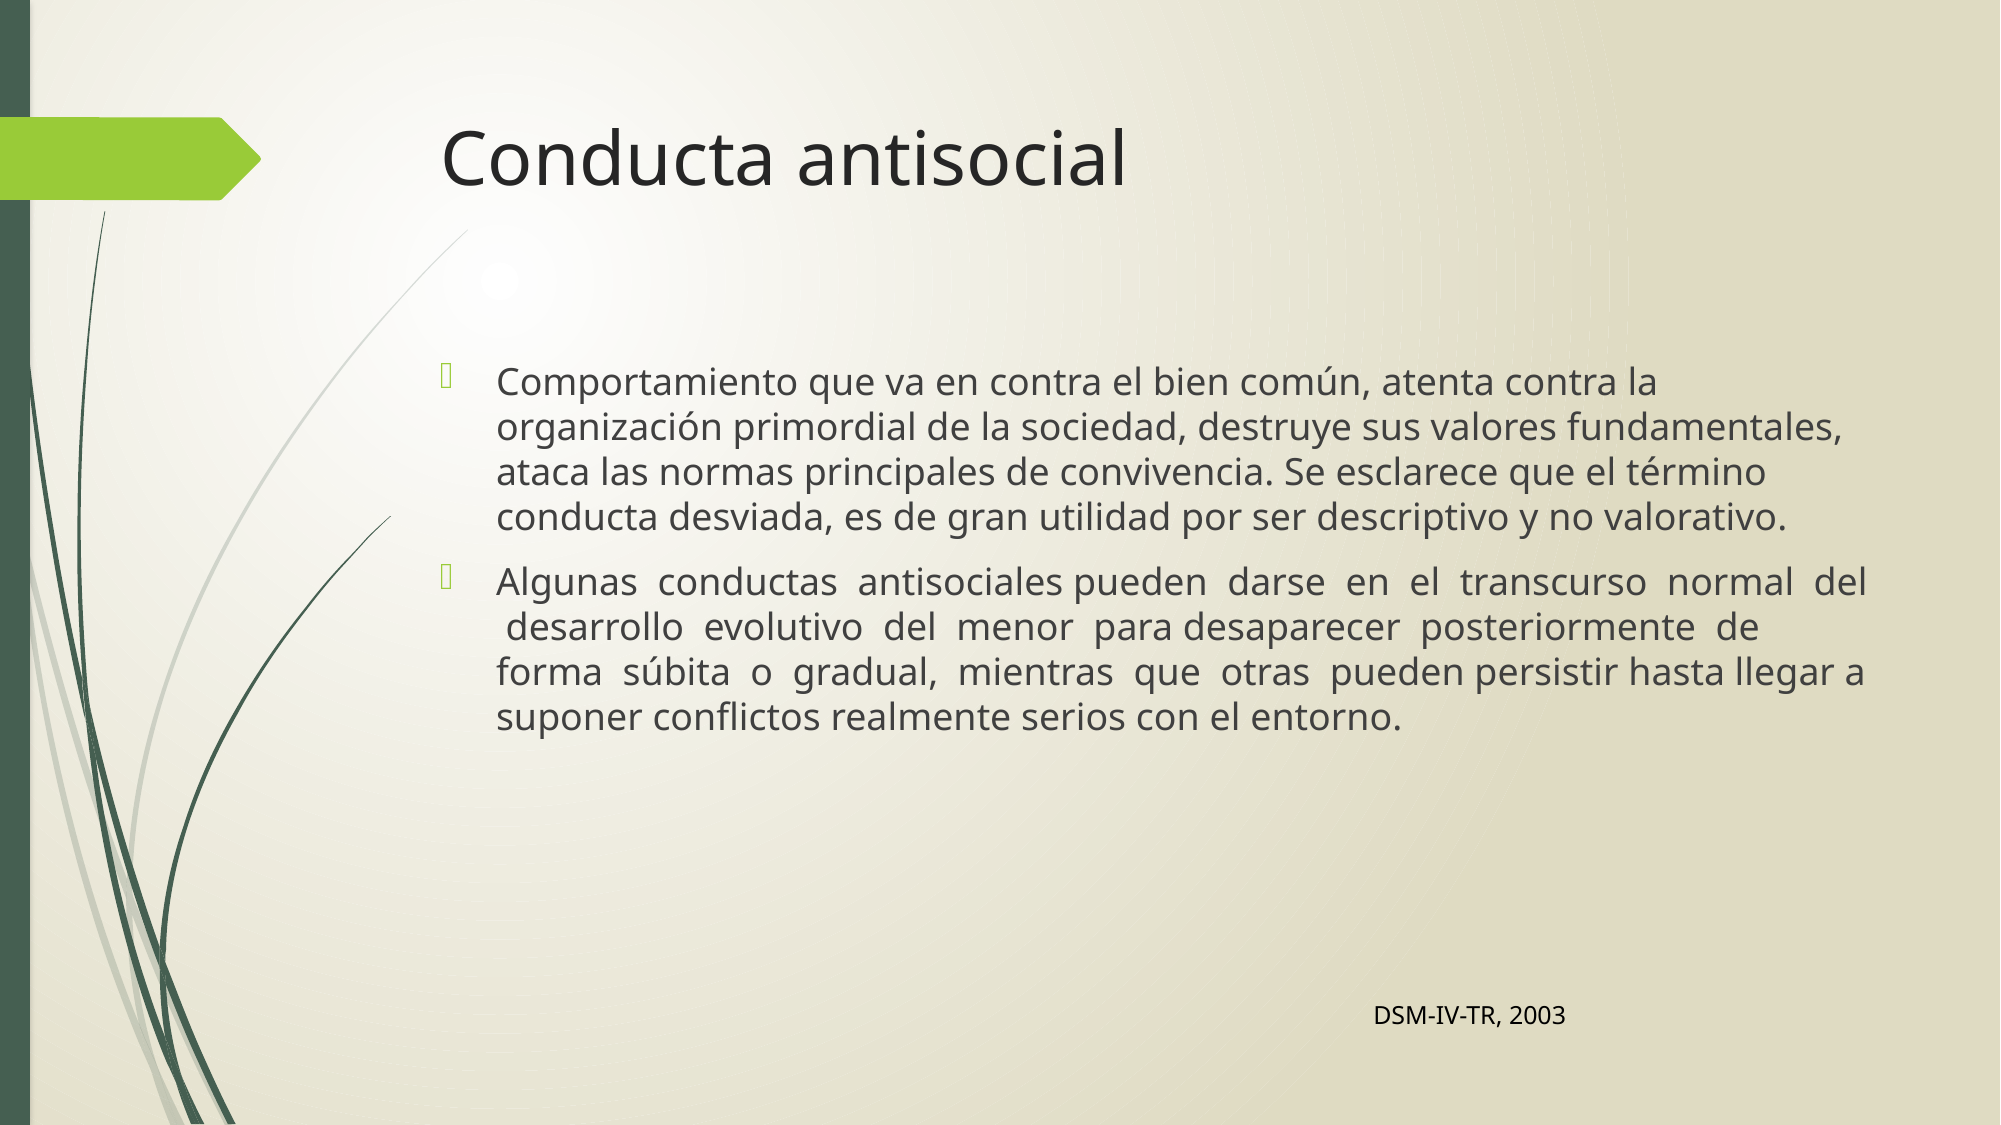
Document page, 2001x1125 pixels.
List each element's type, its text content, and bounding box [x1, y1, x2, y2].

title Conducta antisocial [425, 102, 1888, 313]
text_box DSM-IV-TR, 2003 [1358, 992, 1790, 1037]
list Comportamiento que va en contra el bien común, atenta contra la organización primordial de la sociedad, destruye sus valores fundamentales, ataca las normas principales de convivencia. Se esclarece que el término conducta desviada, es de gran utilidad por ser descriptivo y no valorativo. Algunas conductas antisociales pueden darse en el transcurso normal del desarrollo evolutivo del menor para desaparecer posteriormente de forma súbita o gradual, mientras que otras pueden persistir hasta llegar a suponer conflictos realmente serios con el entorno. [424, 350, 1888, 970]
